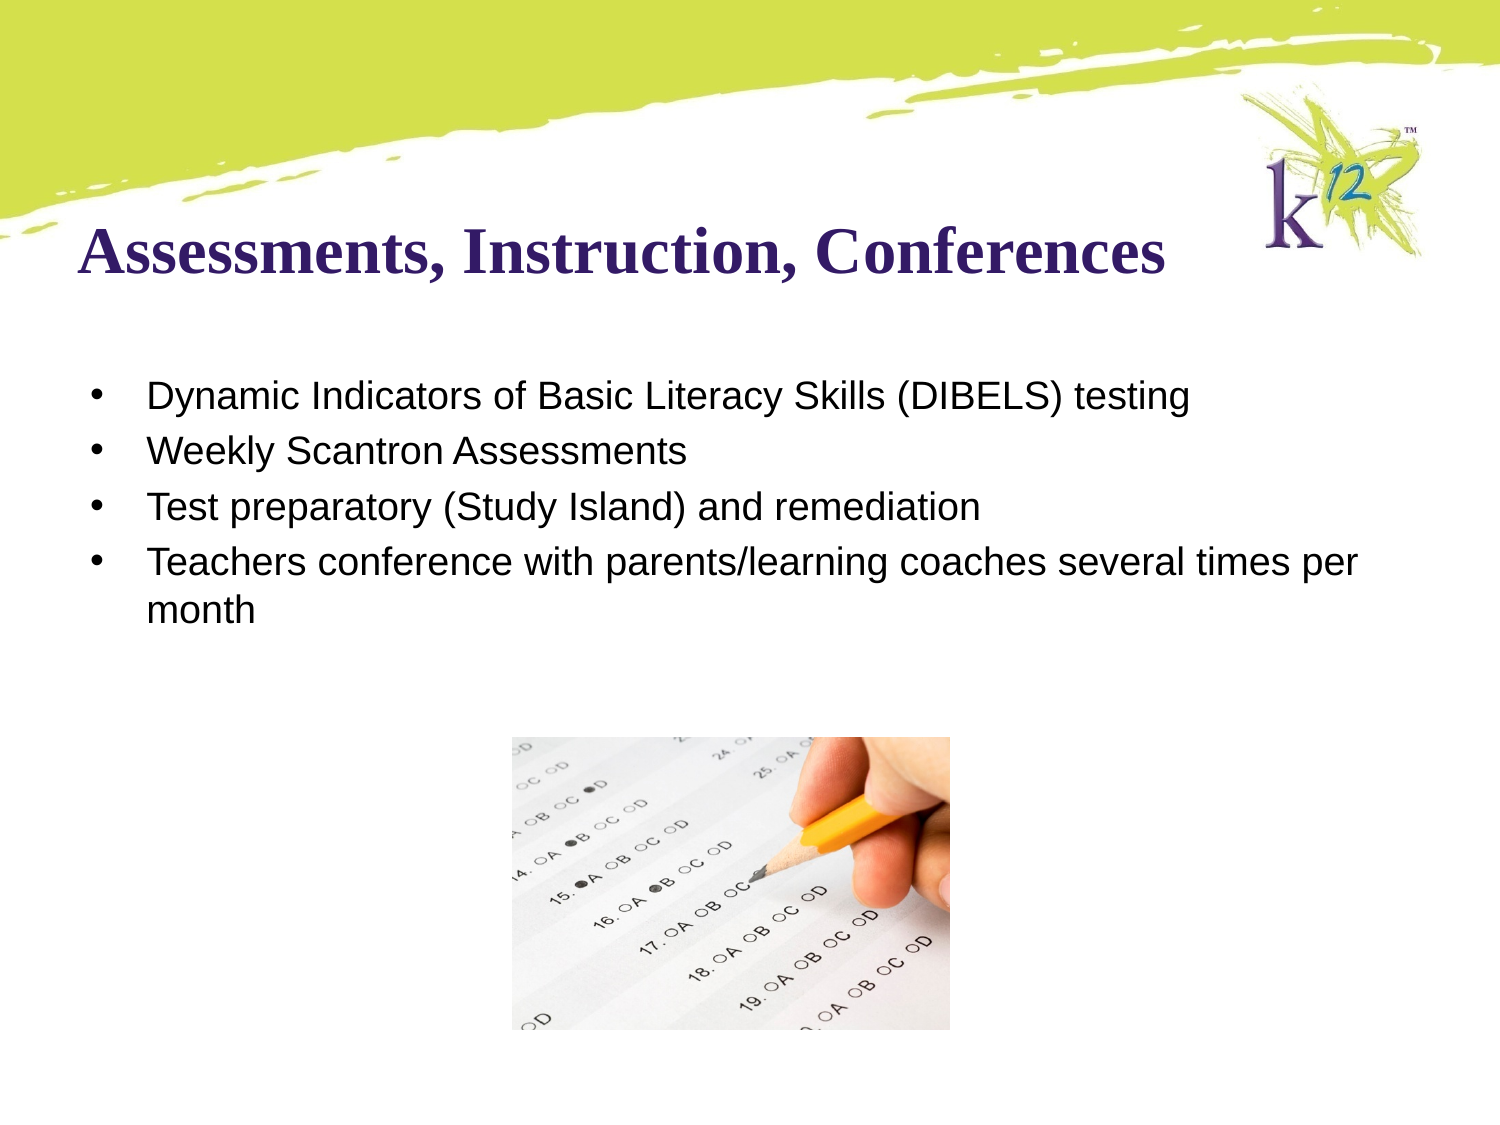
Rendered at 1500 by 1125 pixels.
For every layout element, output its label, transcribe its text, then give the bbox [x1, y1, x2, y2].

picture [0, 0, 1500, 1125]
title Assessments, Instruction, Conferences [62, 199, 1463, 300]
list Dynamic Indicators of Basic Literacy Skills (DIBELS) testing Weekly Scantron Assessments Test preparatory (Study Island) and remediation Teachers conference with parents/learning coaches several times per month [74, 362, 1438, 1101]
